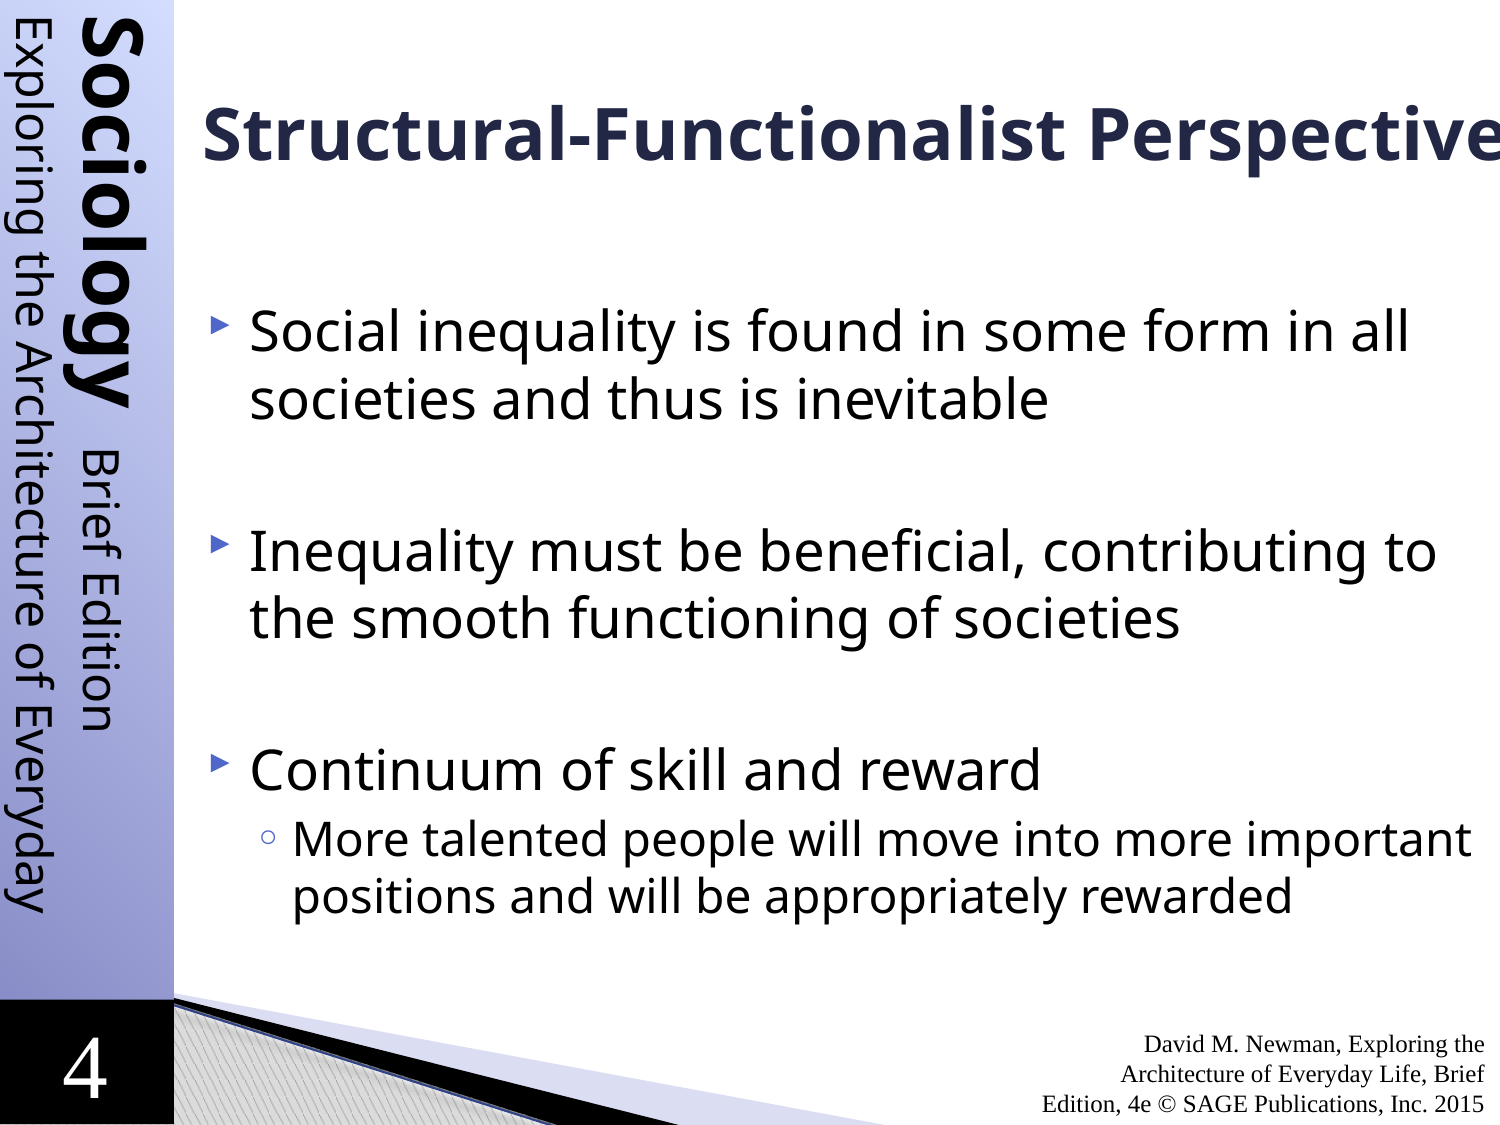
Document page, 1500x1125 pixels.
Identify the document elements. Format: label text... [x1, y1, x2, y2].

list Social inequality is found in some form in all societies and thus is inevitable Inequality must be beneficial, contributing to the smooth functioning of societies Continuum of skill and reward More talented people will move into more important positions and will be appropriately rewarded [174, 212, 1500, 1025]
picture [243, 1025, 558, 1125]
title Structural-Functionalist Perspective [187, 37, 1500, 225]
footer David M. Newman, Exploring the Architecture of Everyday Life, Brief Edition, 4e © SAGE Publications, Inc. 2015 [1025, 1065, 1500, 1125]
